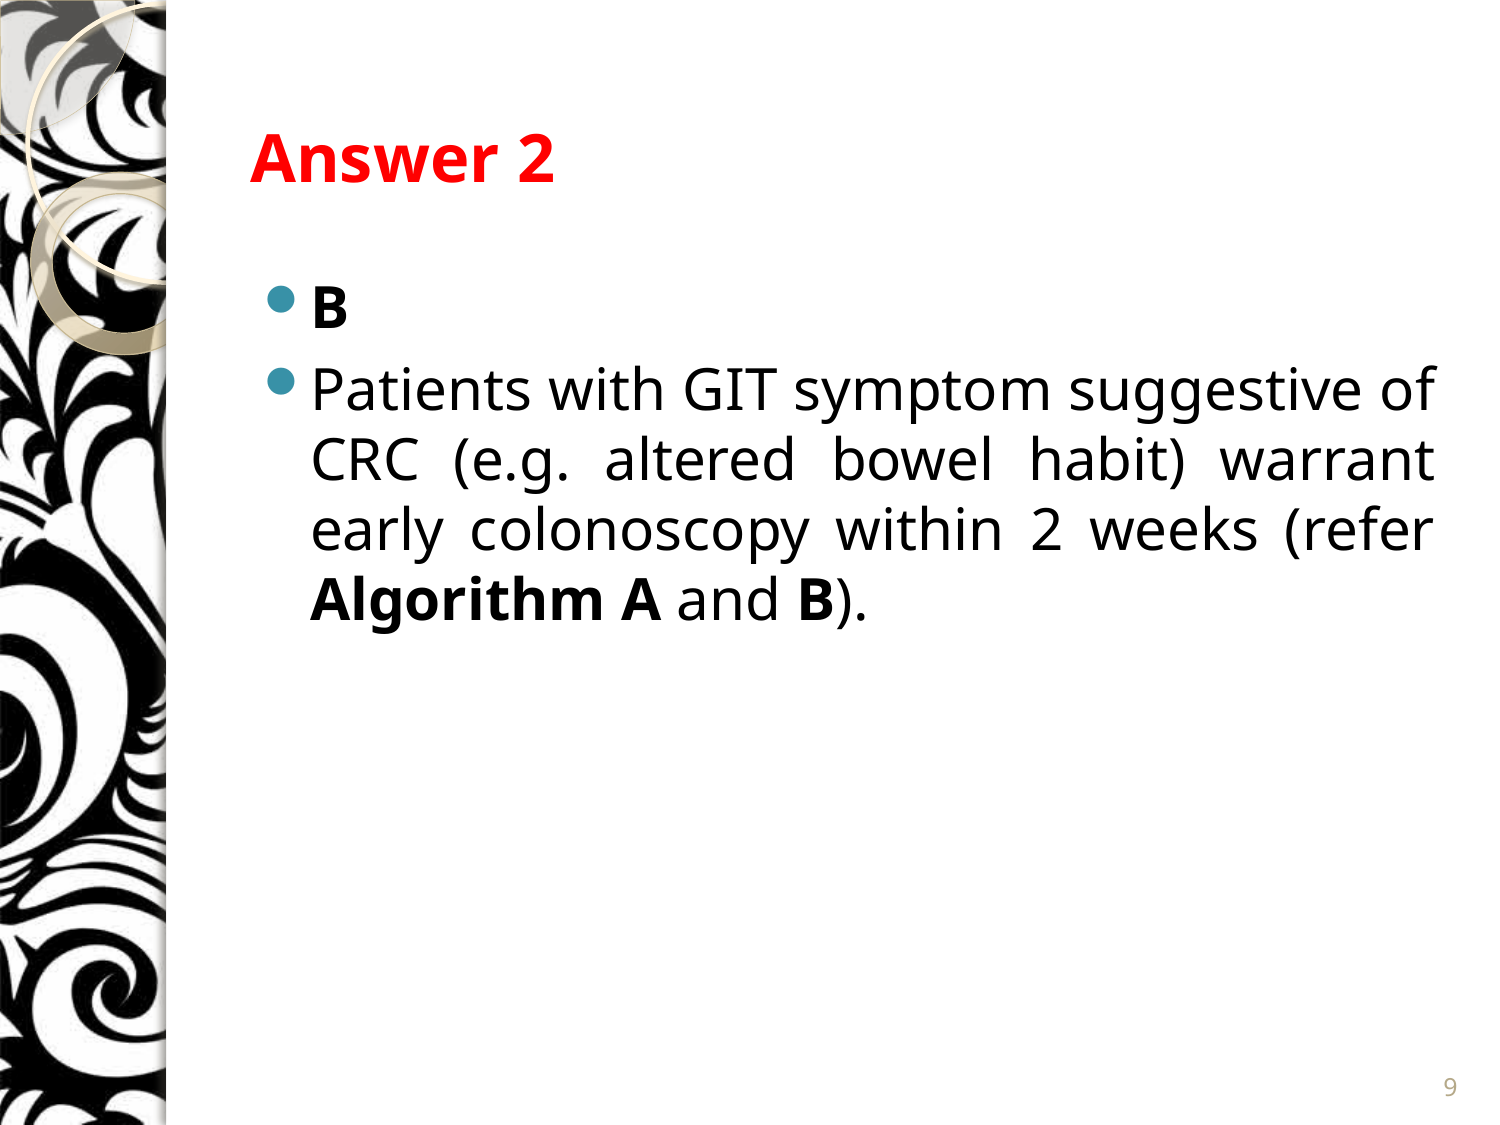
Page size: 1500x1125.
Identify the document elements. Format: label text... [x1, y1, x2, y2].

slide_number 9 [1413, 1034, 1488, 1113]
picture [0, 134, 166, 1125]
picture [32, 13, 160, 207]
list B Patients with GIT symptom suggestive of CRC (e.g. altered bowel habit) warrant early colonoscopy within 2 weeks (refer Algorithm A and B). [235, 262, 1450, 1050]
title Answer 2 [235, 62, 1466, 250]
picture [53, 241, 160, 332]
picture [62, 195, 160, 280]
picture [136, 0, 164, 4]
